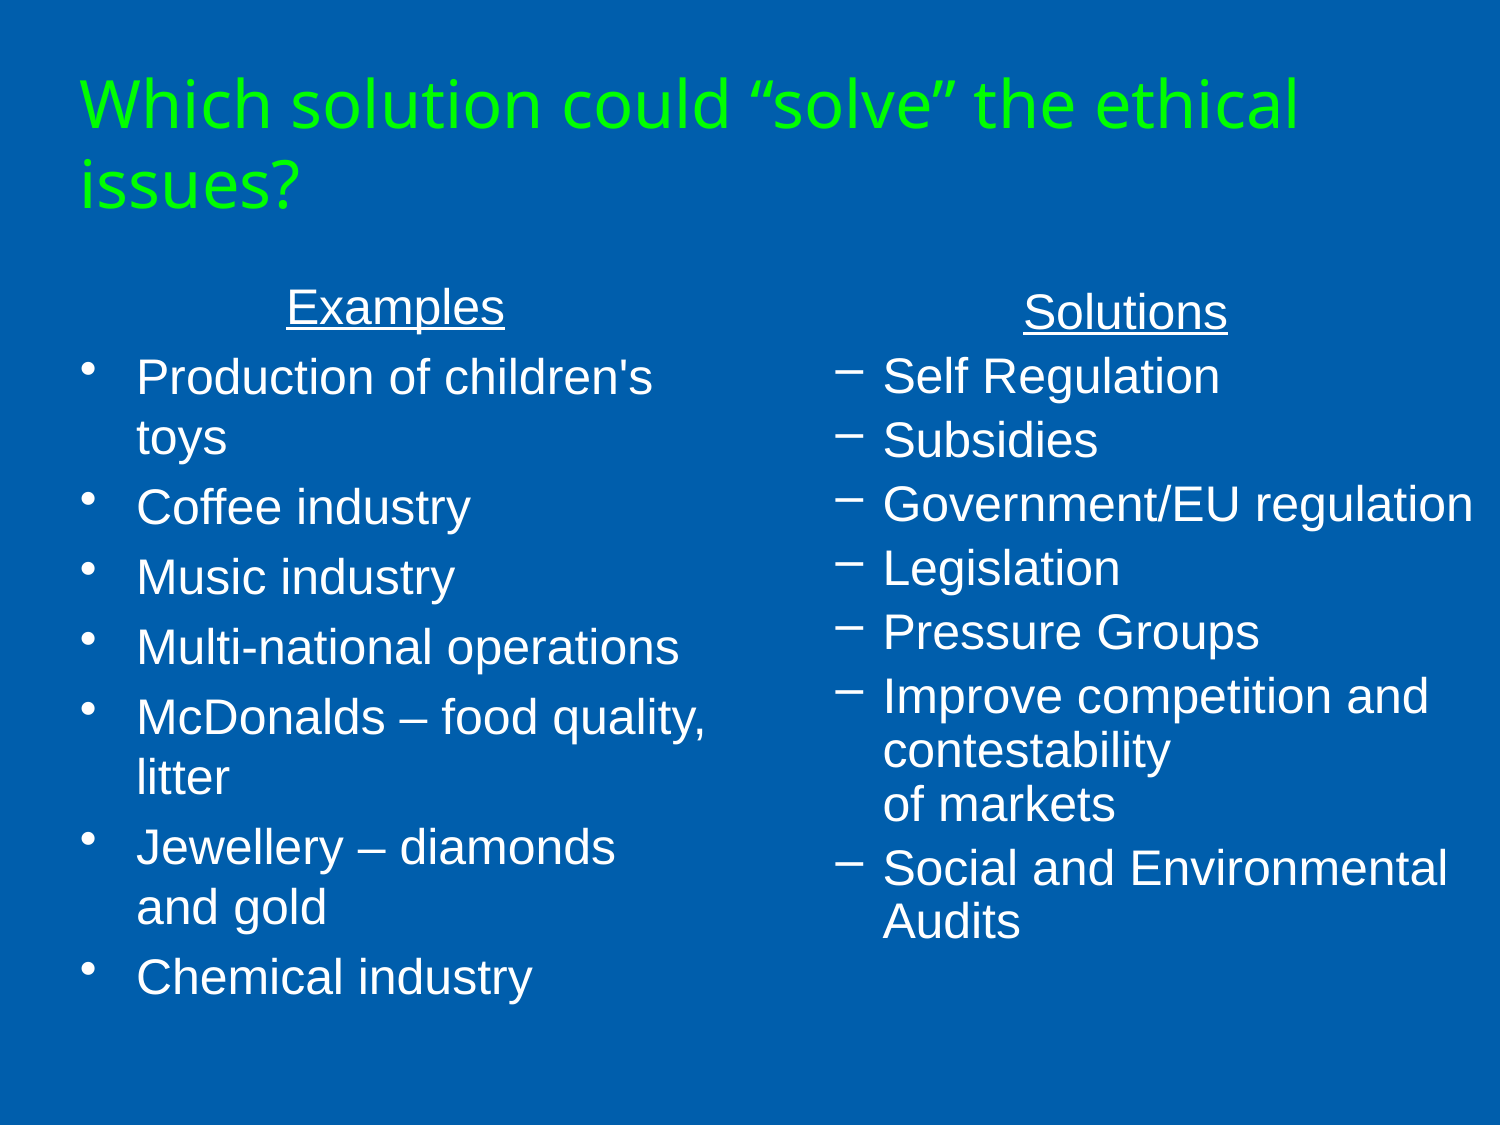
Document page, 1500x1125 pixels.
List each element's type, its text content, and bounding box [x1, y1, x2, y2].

title Which solution could “solve” the ethical issues? [64, 66, 1328, 217]
list Examples Production of children's toys Coffee industry Music industry Multi-national operations McDonalds – food quality, litter Jewellery – diamonds and gold Chemical industry [64, 266, 727, 918]
list Solutions Self Regulation Subsidies Government/EU regulation Legislation Pressure Groups Improve competition and contestability of markets Social and Environmental Audits [745, 278, 1500, 929]
